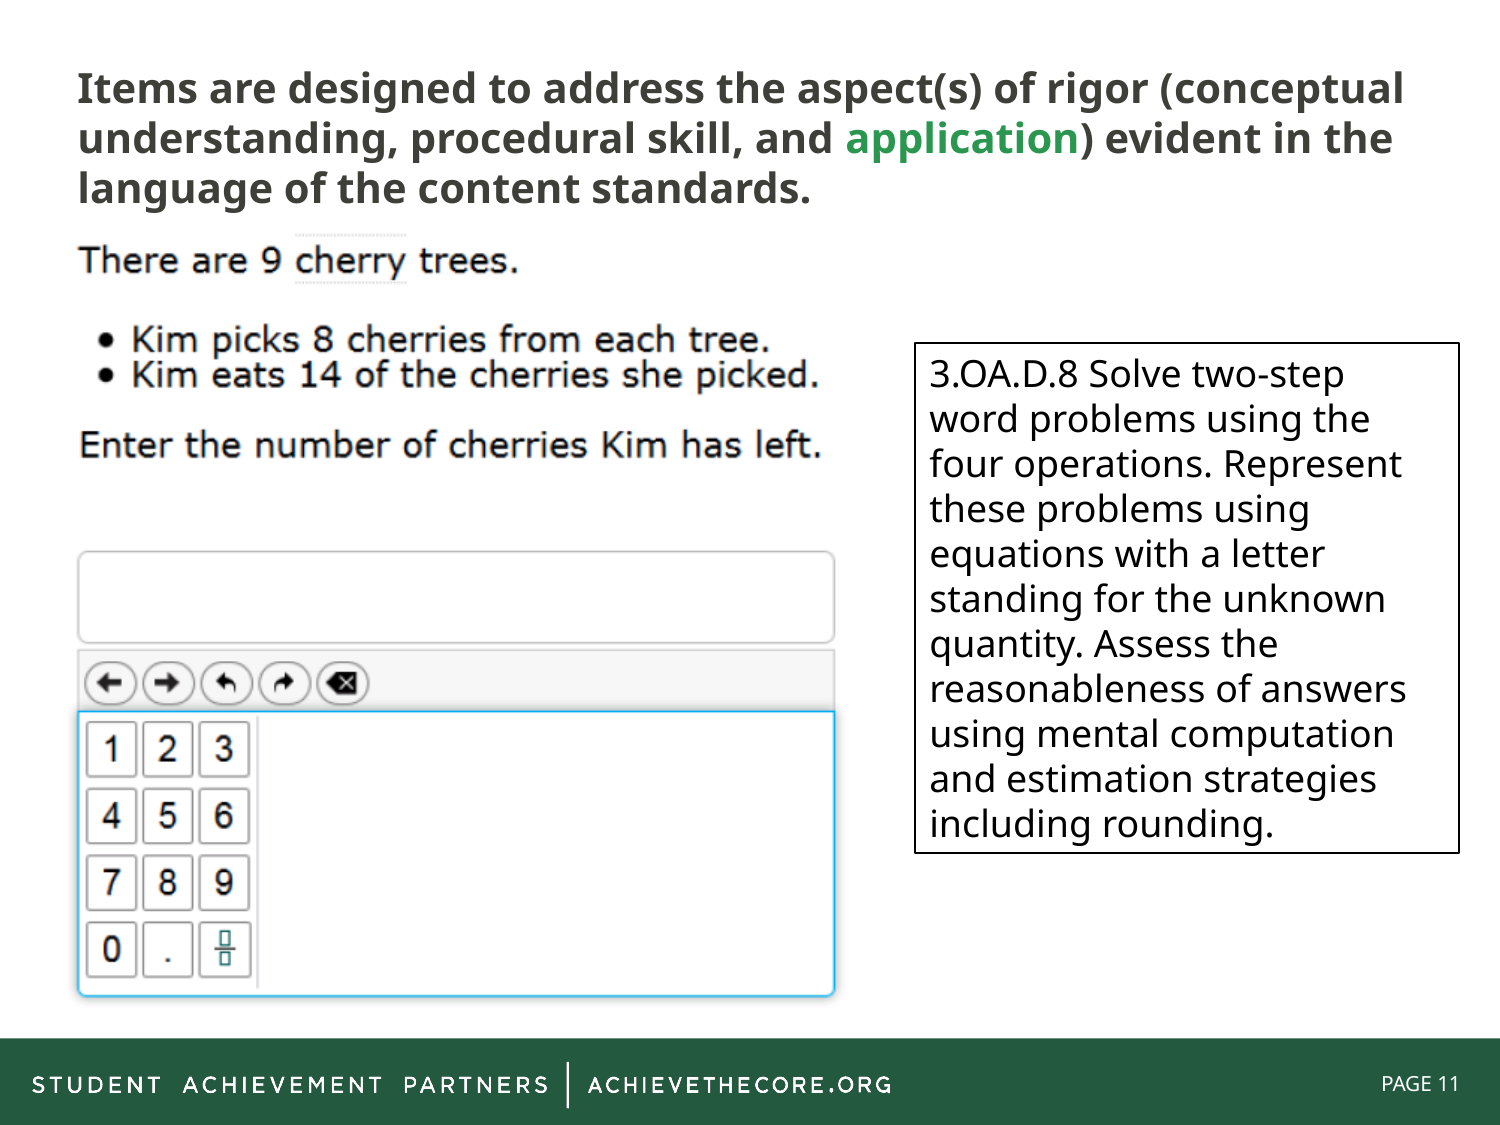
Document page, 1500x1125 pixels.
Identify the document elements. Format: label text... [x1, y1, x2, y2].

title Items are designed to address the aspect(s) of rigor (conceptual understanding, procedural skill, and application) evident in the language of the content standards. [62, 45, 1440, 229]
picture [62, 228, 867, 1022]
picture [12, 1055, 911, 1112]
text_box 3.OA.D.8 Solve two-step word problems using the four operations. Represent these problems using equations with a letter standing for the unknown quantity. Assess the reasonableness of answers using mental computation and estimation strategies including rounding. [914, 342, 1460, 853]
